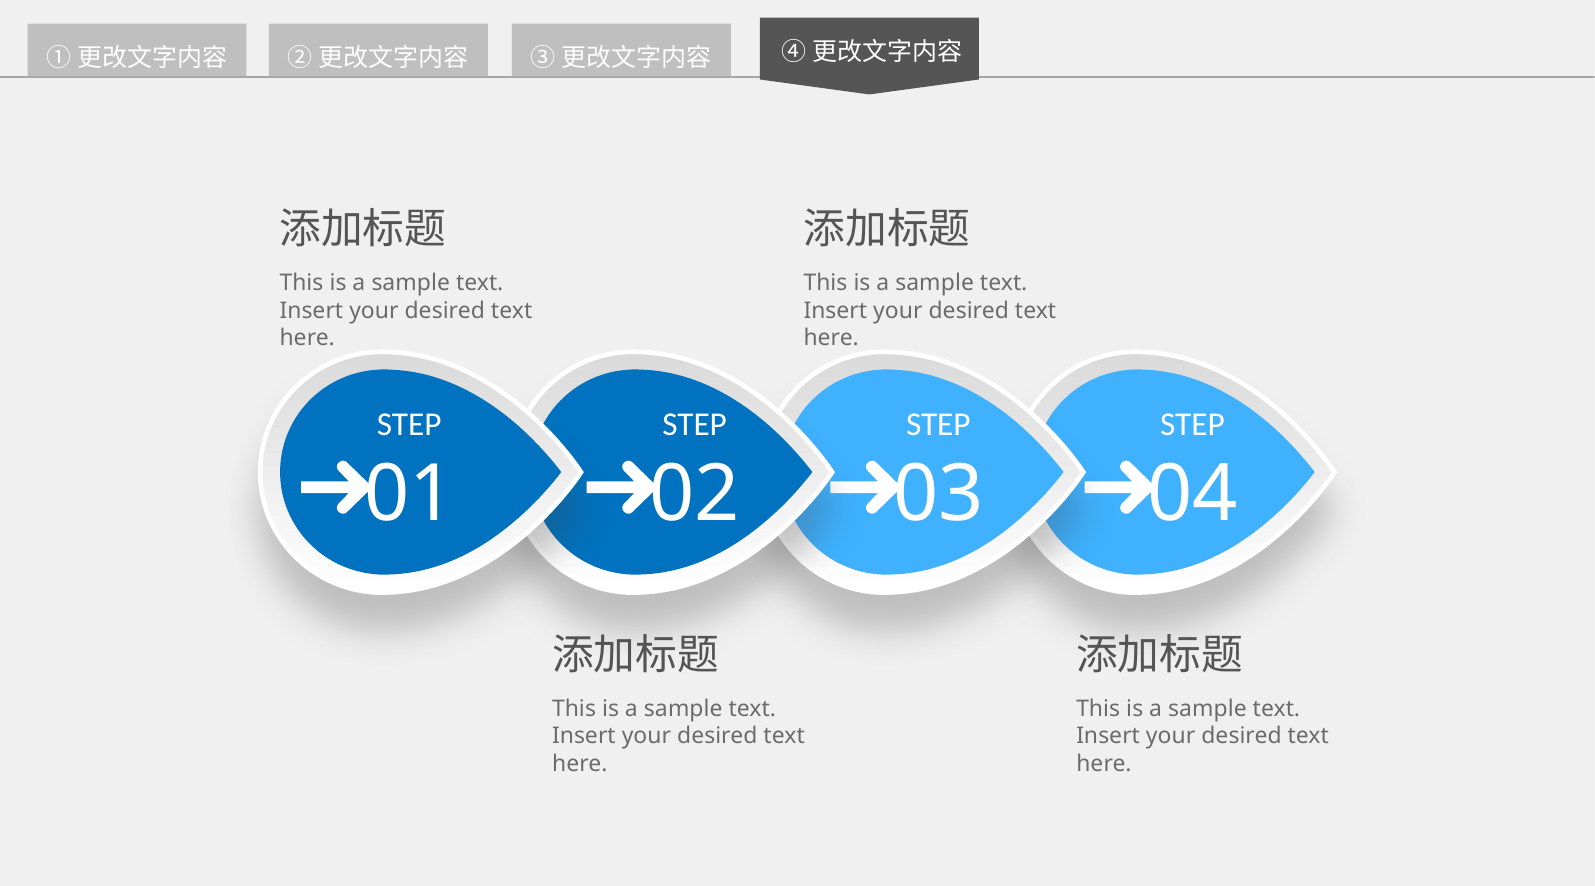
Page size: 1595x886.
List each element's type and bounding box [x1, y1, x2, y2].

text_box [834, 351, 1084, 593]
text_box [259, 351, 582, 593]
text_box [1084, 351, 1335, 593]
text_box [537, 619, 853, 757]
text_box [702, 17, 1043, 95]
text_box [1061, 619, 1377, 757]
text_box [788, 194, 1104, 332]
text_box [1047, 23, 1595, 77]
text_box [264, 194, 580, 332]
text_box [582, 351, 833, 593]
text_box [0, 23, 697, 77]
